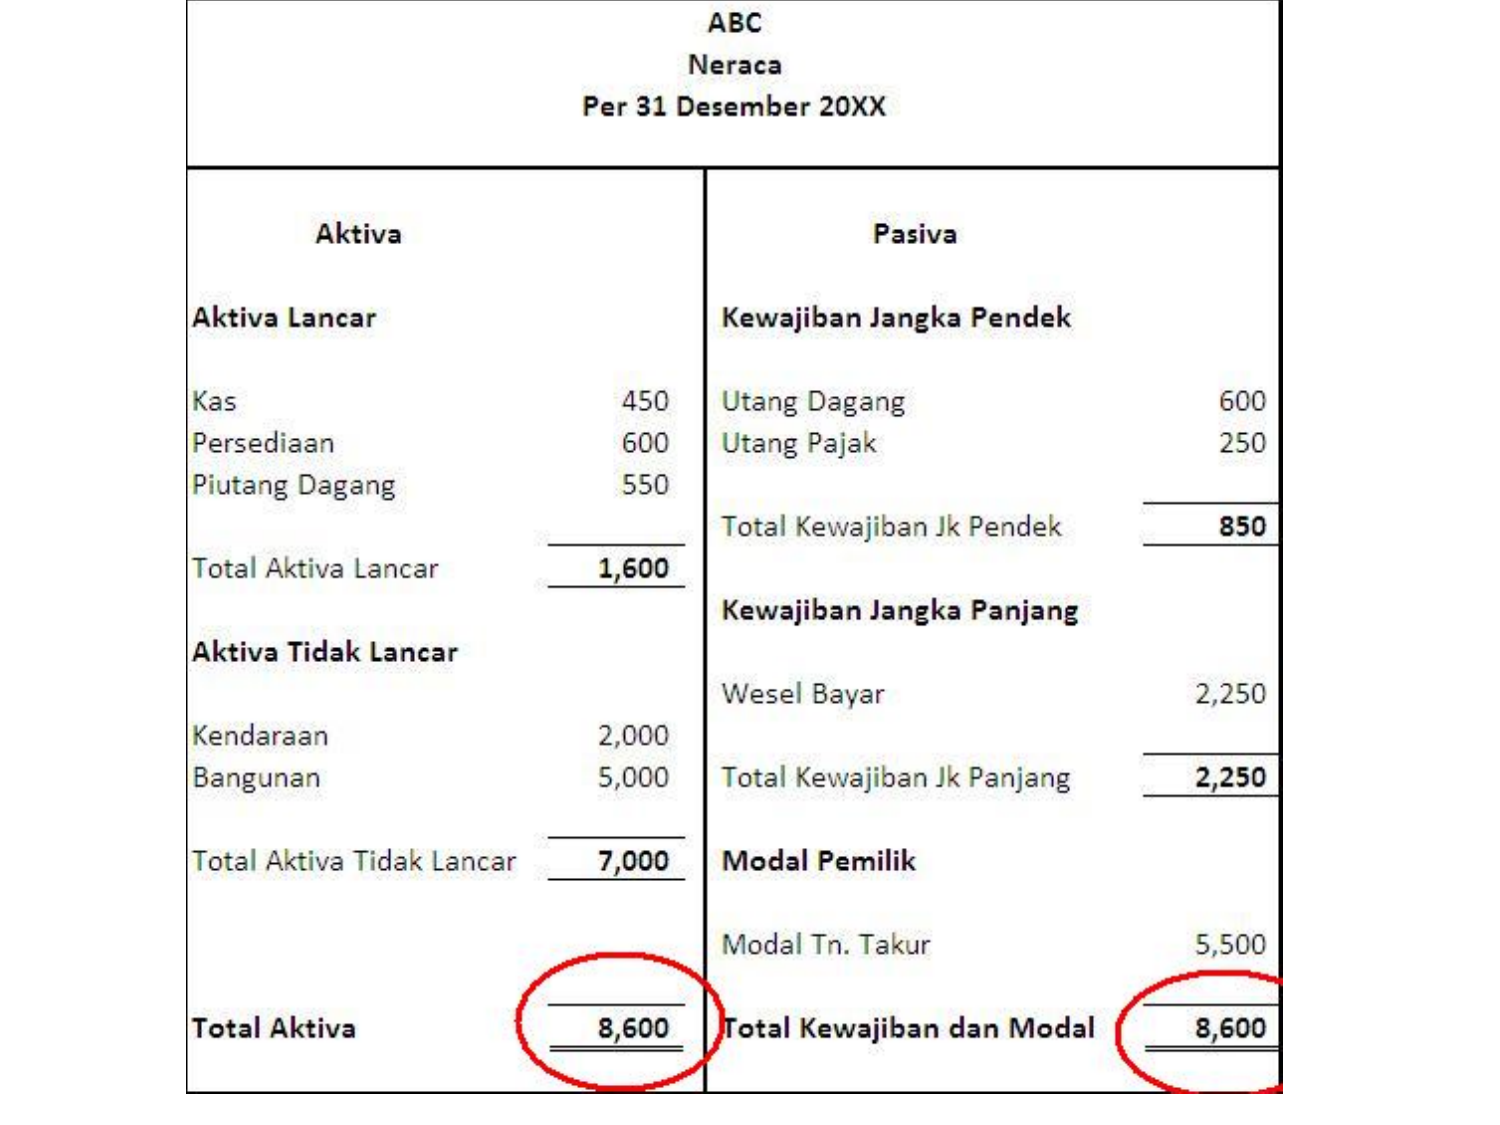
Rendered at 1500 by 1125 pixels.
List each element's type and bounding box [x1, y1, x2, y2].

picture [186, 0, 1283, 1095]
